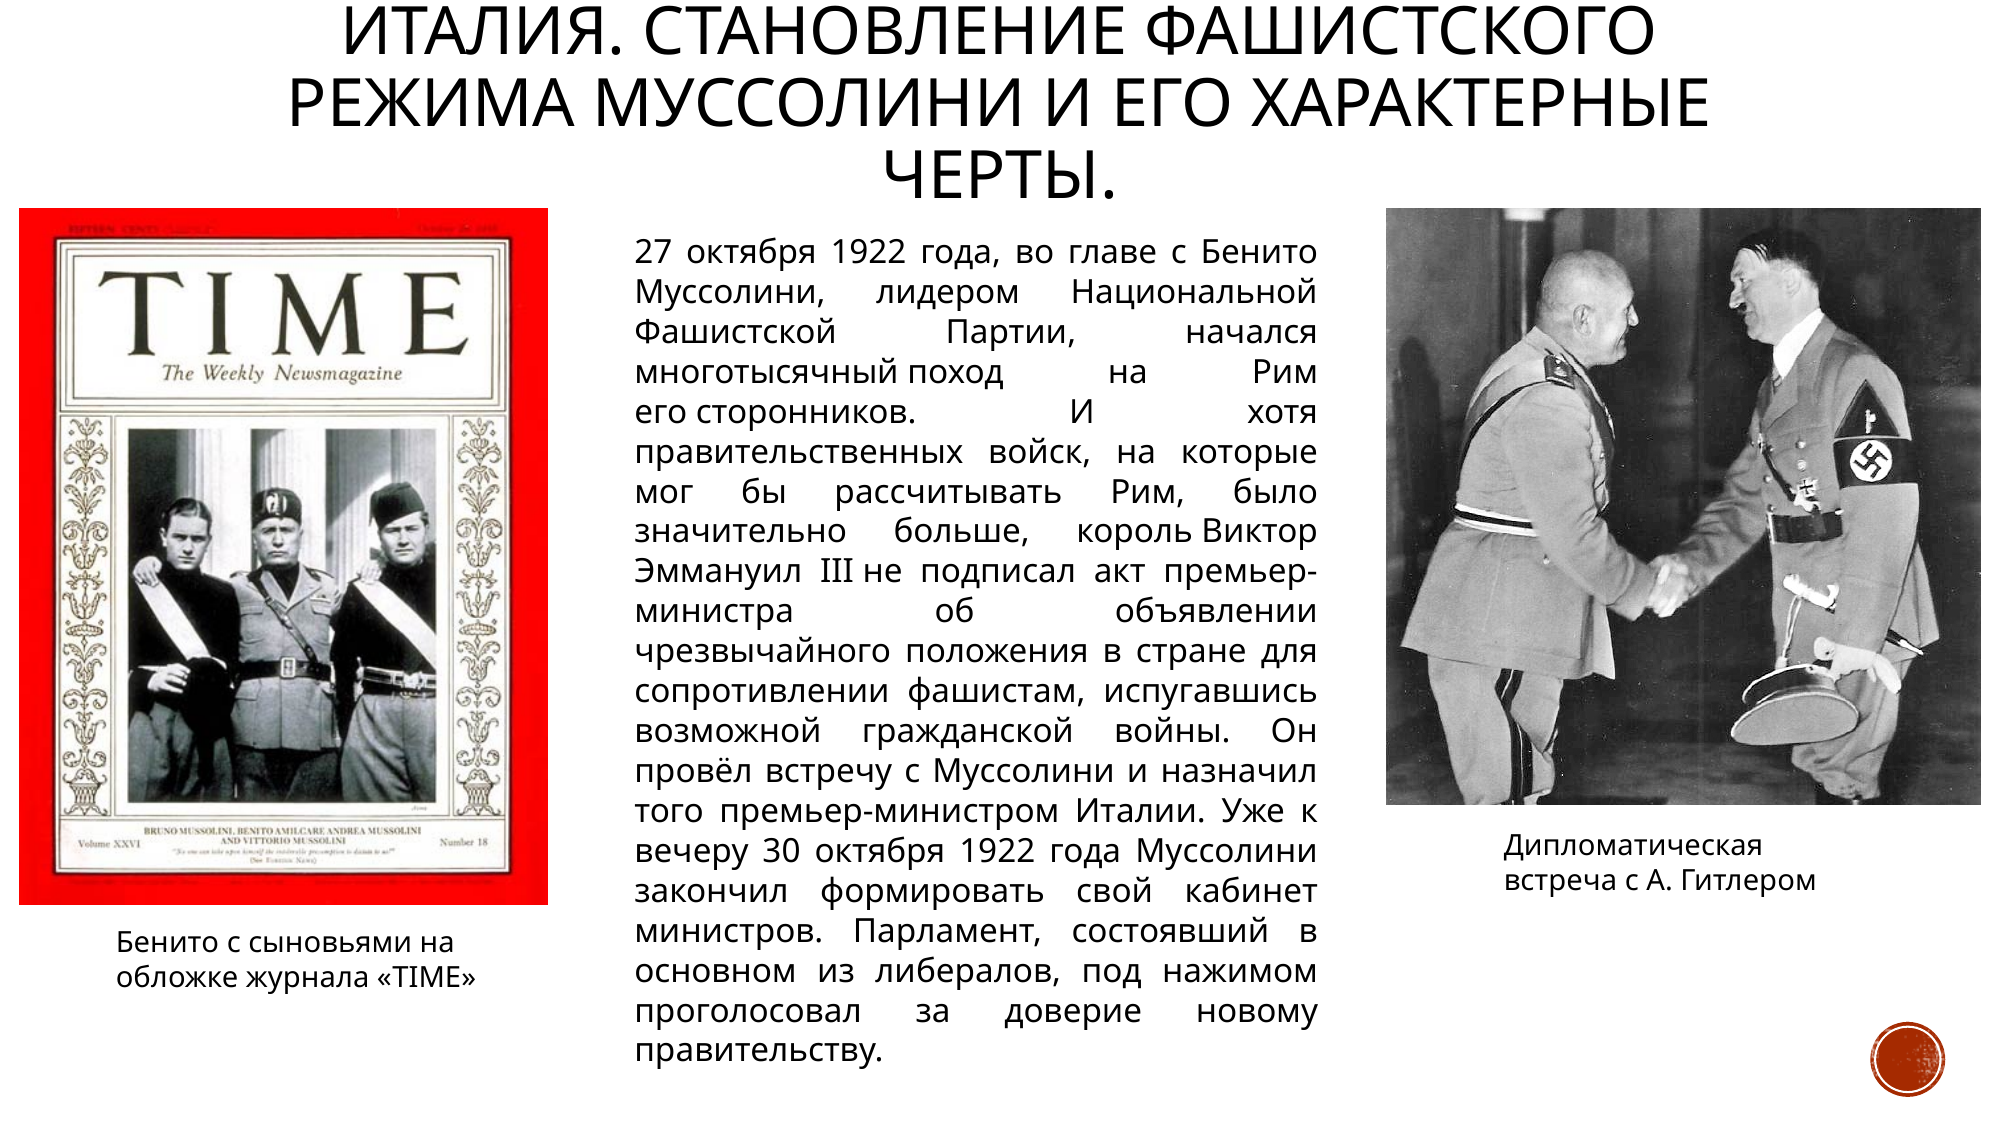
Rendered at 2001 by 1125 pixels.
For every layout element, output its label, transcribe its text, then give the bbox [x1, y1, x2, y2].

picture [19, 208, 548, 905]
title ИТАЛИЯ. Становление Фашистского РЕЖИМа МУССОЛИНИ и его характерные черты. [174, 0, 1825, 238]
text_box Бенито с сыновьями на обложке журнала «TIME» [101, 916, 508, 1001]
picture [1386, 208, 1981, 805]
text_box Дипломатическая встреча с А. Гитлером [1488, 819, 1878, 904]
text_box 27 октября 1922 года, во главе с Бенито Муссолини, лидером Национальной Фашистской Партии, начался многотысячный поход на Рим его сторонников. И хотя правительственных войск, на которые мог бы рассчитывать Рим, было значительно больше, король Виктор Эммануил III не подписал акт премьер-министра об объявлении чрезвычайного положения в стране для сопротивлении фашистам, испугавшись возможной гражданской войны. Он провёл встречу с Муссолини и назначил того премьер-министром Италии. Уже к вечеру 30 октября 1922 года Муссолини закончил формировать свой кабинет министров. Парламент, состоявший в основном из либералов, под нажимом проголосовал за доверие новому правительству. [619, 222, 1334, 1076]
